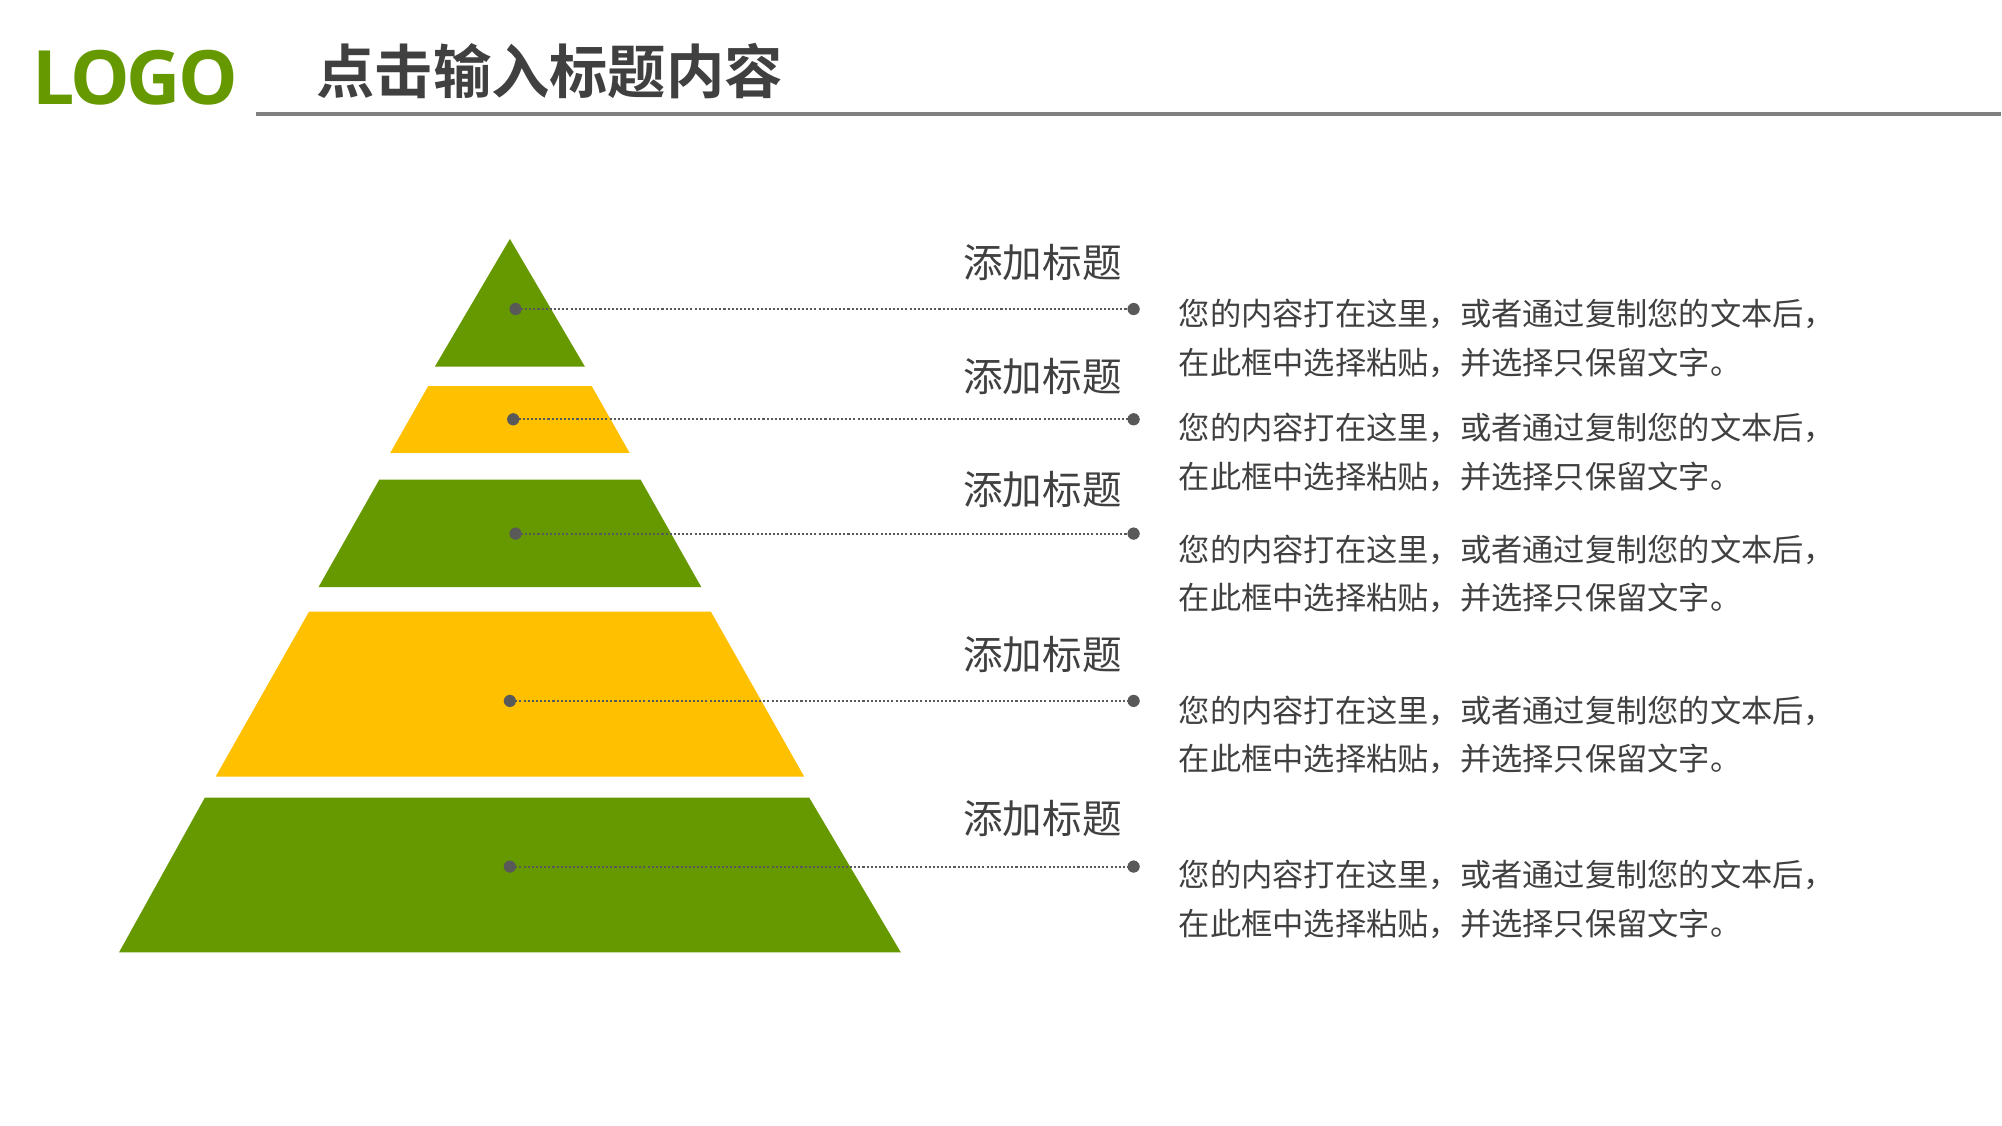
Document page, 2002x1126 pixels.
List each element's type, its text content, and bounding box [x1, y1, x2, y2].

text_box 添加标题 [947, 344, 1138, 408]
text_box [213, 609, 807, 779]
text_box 您的内容打在这里，或者通过复制您的文本后，在此框中选择粘贴，并选择只保留文字。 [1163, 389, 1827, 503]
text_box 添加标题 [947, 230, 1138, 294]
text_box [433, 236, 587, 369]
text_box [316, 477, 704, 590]
text_box 添加标题 [947, 785, 1138, 849]
text_box [117, 795, 903, 955]
text_box [388, 384, 632, 456]
text_box 您的内容打在这里，或者通过复制您的文本后，在此框中选择粘贴，并选择只保留文字。 [1163, 275, 1827, 389]
text_box 您的内容打在这里，或者通过复制您的文本后，在此框中选择粘贴，并选择只保留文字。 [1163, 511, 1827, 625]
text_box 添加标题 [947, 622, 1138, 686]
text_box 您的内容打在这里，或者通过复制您的文本后，在此框中选择粘贴，并选择只保留文字。 [1163, 836, 1827, 950]
text_box 点击输入标题内容 [279, 27, 820, 113]
text_box 您的内容打在这里，或者通过复制您的文本后，在此框中选择粘贴，并选择只保留文字。 [1163, 671, 1827, 785]
text_box 添加标题 [947, 456, 1138, 520]
